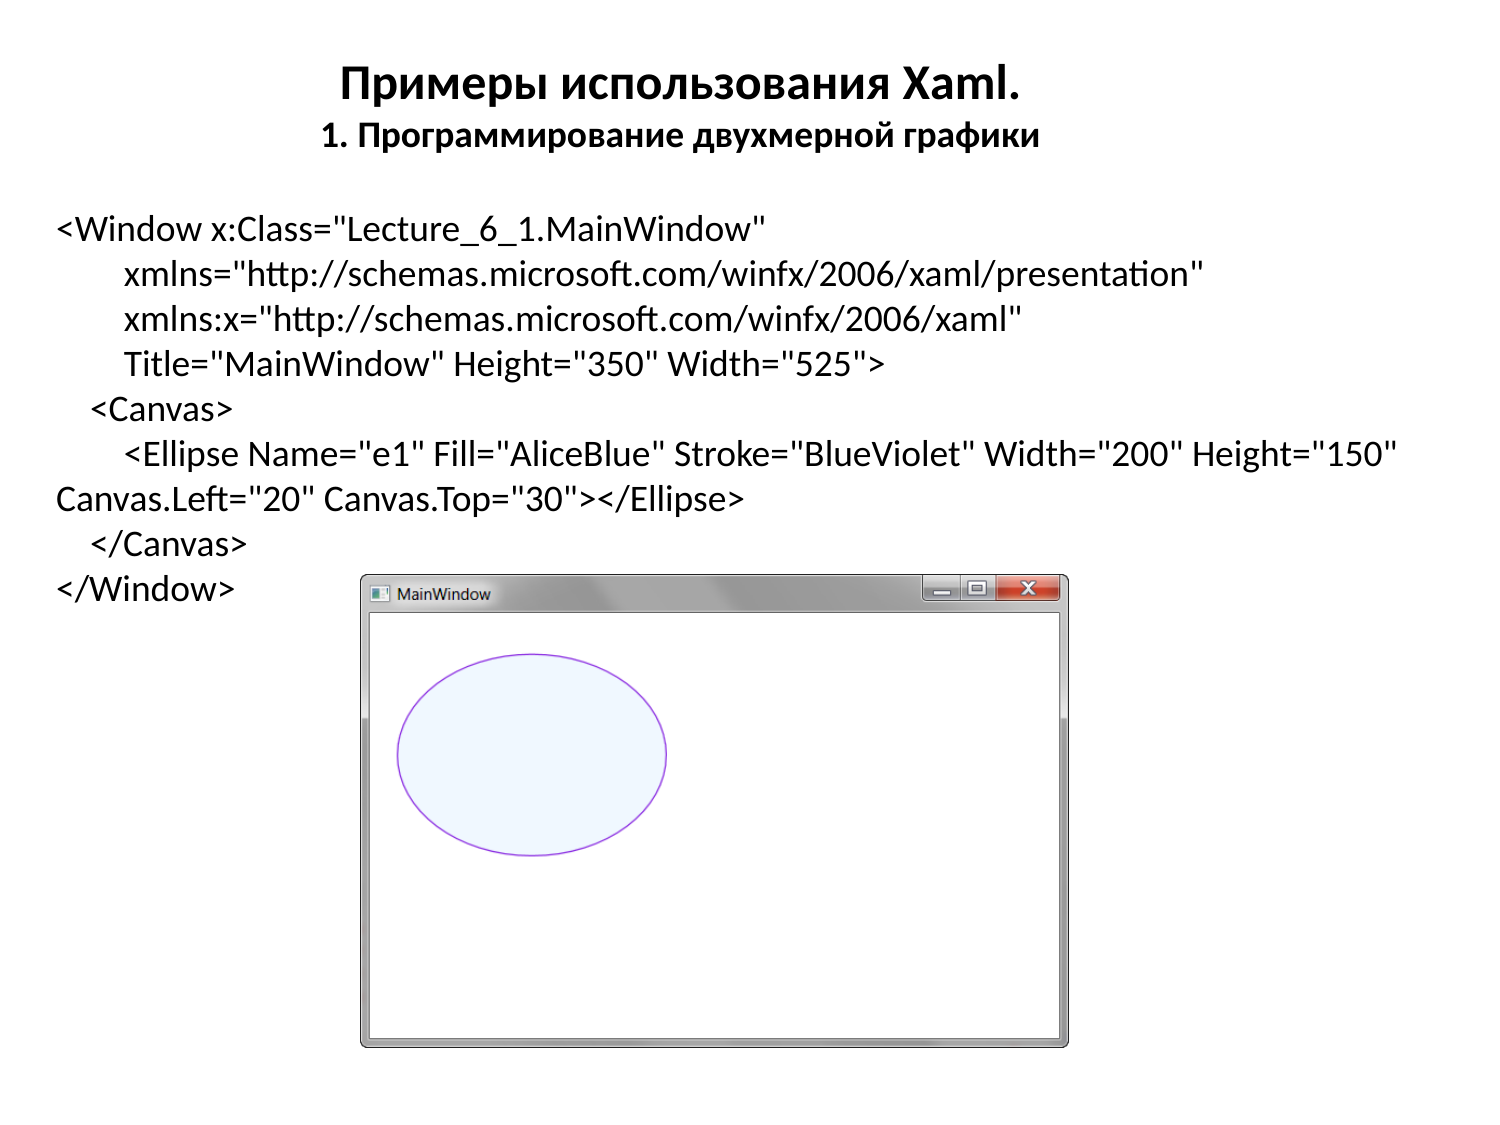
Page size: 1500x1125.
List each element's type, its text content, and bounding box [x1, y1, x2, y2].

picture [359, 574, 1070, 1048]
text_box <Window x:Class="Lecture_6_1.MainWindow" xmlns="http://schemas.microsoft.com/winfx/2006/xaml/presentation" xmlns:x="http://schemas.microsoft.com/winfx/2006/xaml" Title="MainWindow" Height="350" Width="525"> <Canvas> <Ellipse Name="e1" Fill="AliceBlue" Stroke="BlueViolet" Width="200" Height="150" Canvas.Left="20" Canvas.Top="30"></Ellipse> </Canvas> </Window> [41, 196, 1447, 616]
text_box Примеры использования Xaml. 1. Программирование двухмерной графики [305, 42, 1056, 163]
